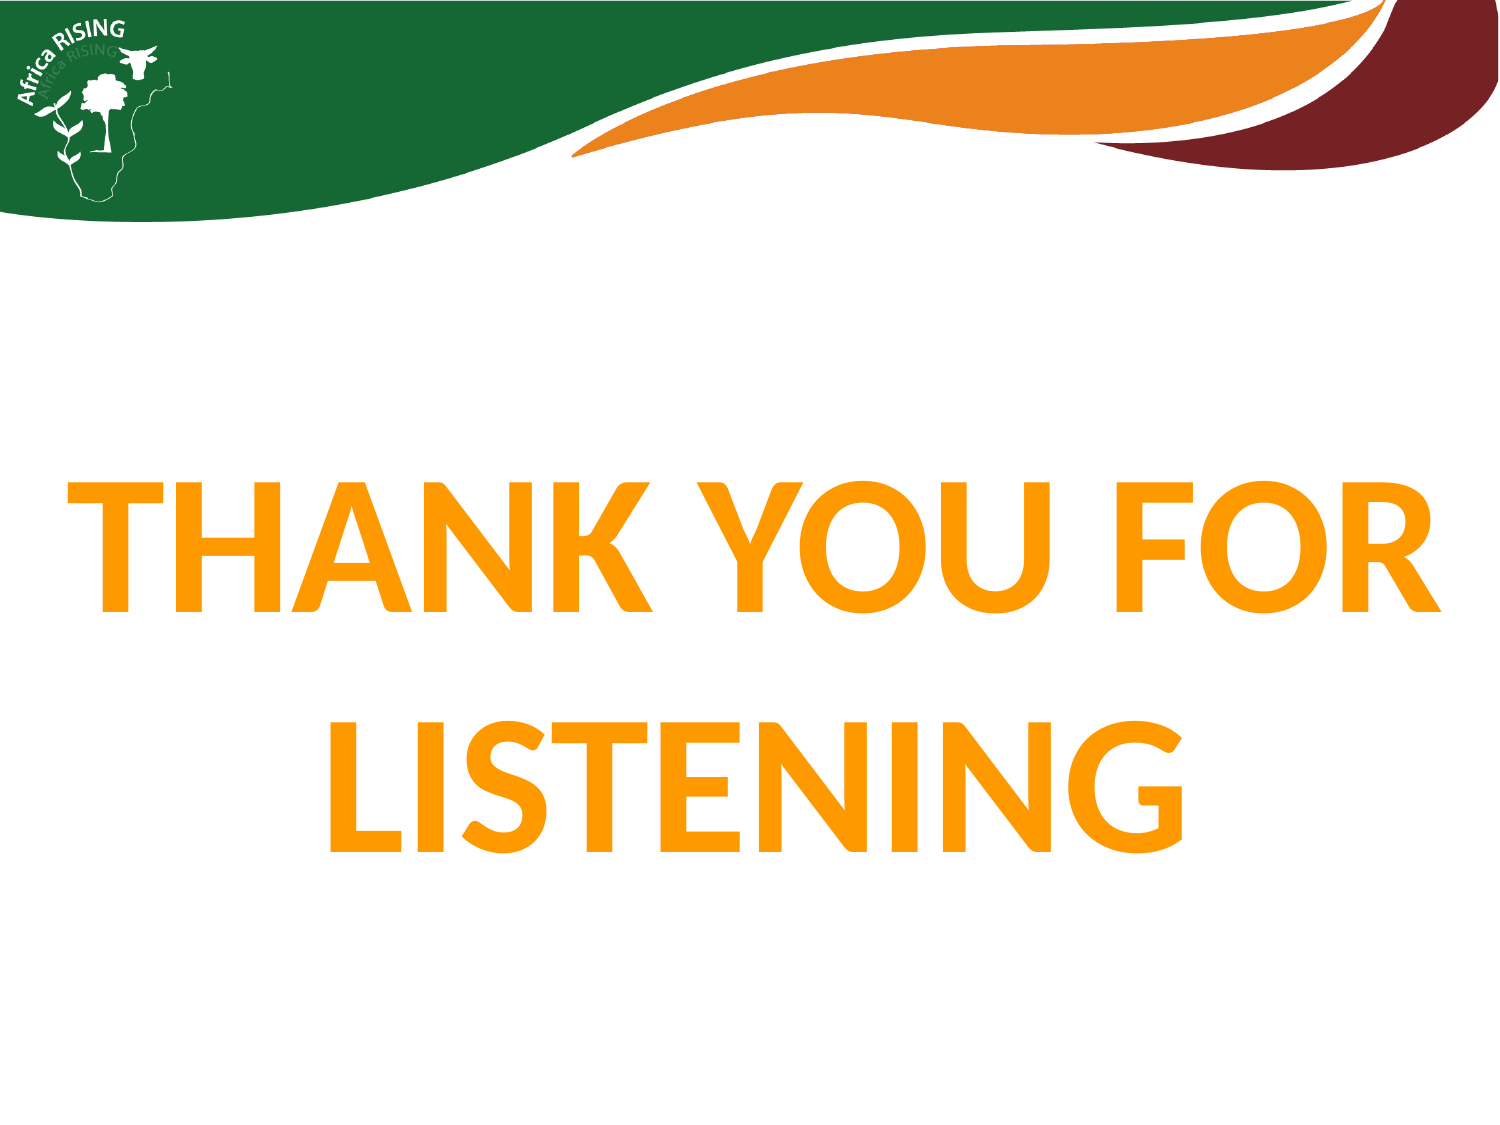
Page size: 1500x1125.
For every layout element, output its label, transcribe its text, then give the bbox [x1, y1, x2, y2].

picture [0, 0, 1499, 222]
text_box THANK YOU FOR LISTENING [41, 244, 1471, 1060]
